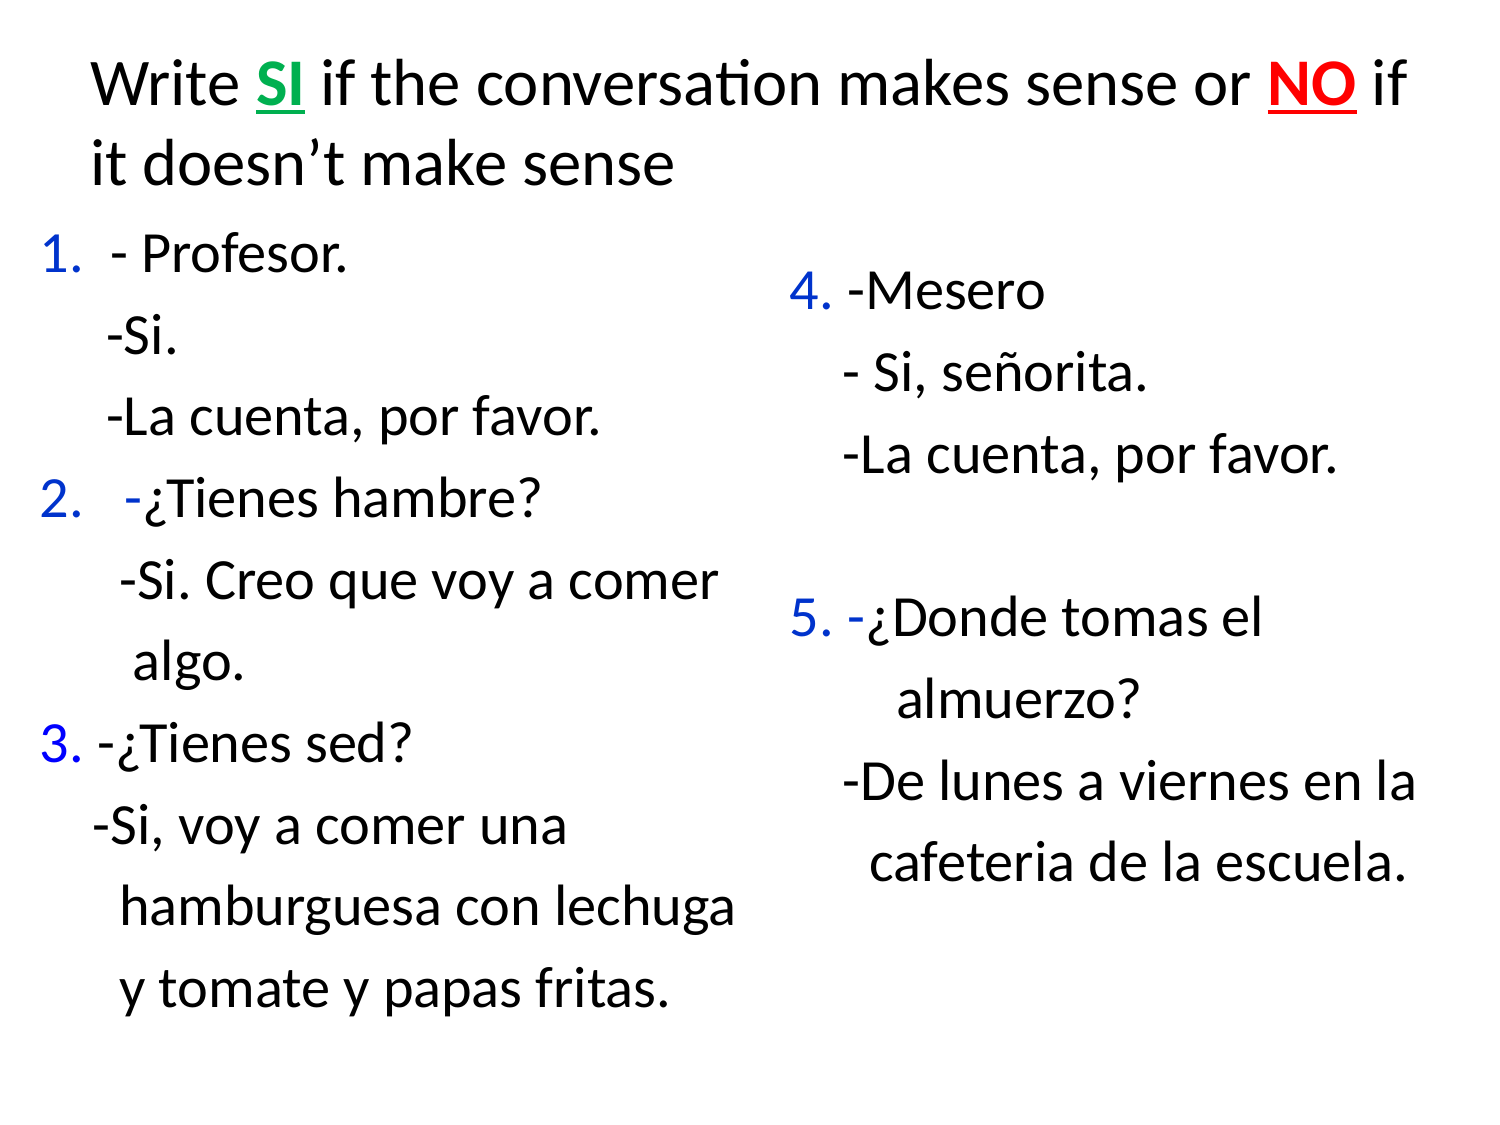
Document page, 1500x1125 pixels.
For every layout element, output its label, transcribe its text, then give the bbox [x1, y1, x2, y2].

title Write SI if the conversation makes sense or NO if it doesn’t make sense [75, 24, 1425, 213]
list 1. - Profesor. -Si. -La cuenta, por favor. -¿Tienes hambre? -Si. Creo que voy a comer algo. 3. -¿Tienes sed? -Si, voy a comer una hamburguesa con lechuga y tomate y papas fritas. [24, 125, 788, 831]
list 4. -Mesero - Si, señorita. -La cuenta, por favor. 5. -¿Donde tomas el almuerzo? -De lunes a viernes en la cafeteria de la escuela. [774, 244, 1500, 950]
